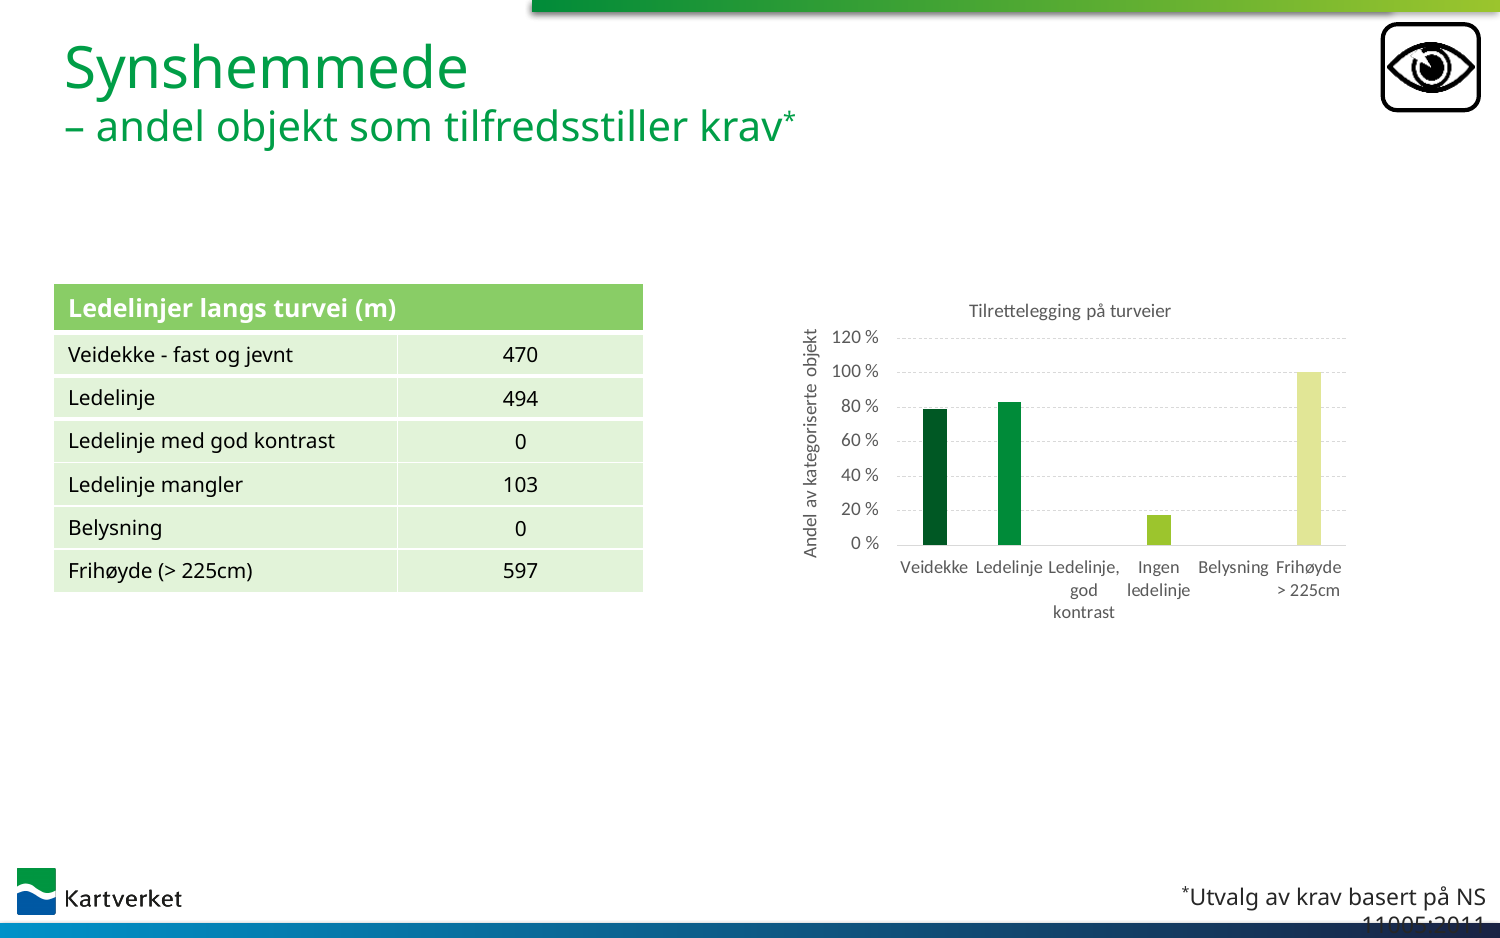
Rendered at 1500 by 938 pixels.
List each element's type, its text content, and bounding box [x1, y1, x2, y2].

table_cell Frihøyde (> 225cm) [54, 550, 397, 592]
table_cell Belysning [54, 507, 397, 548]
text_box *Utvalg av krav basert på NS 11005:2011 [1068, 873, 1500, 938]
table_cell 494 [398, 378, 643, 417]
table_cell Ledelinje [54, 378, 397, 417]
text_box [1382, 24, 1480, 111]
table_cell Ledelinje med god kontrast [54, 421, 397, 462]
table_cell Veidekke - fast og jevnt [54, 335, 397, 374]
picture [791, 291, 1349, 630]
table_cell 0 [398, 421, 643, 462]
table_cell Ledelinje mangler [54, 463, 397, 505]
table_header Ledelinjer langs turvei (m) [54, 284, 643, 330]
text_box Synshemmede – andel objekt som tilfredsstiller krav* [49, 24, 1431, 158]
table_cell 0 [398, 507, 643, 548]
table_cell 470 [398, 335, 643, 374]
table_cell 103 [398, 463, 643, 505]
table_cell 597 [398, 550, 643, 592]
